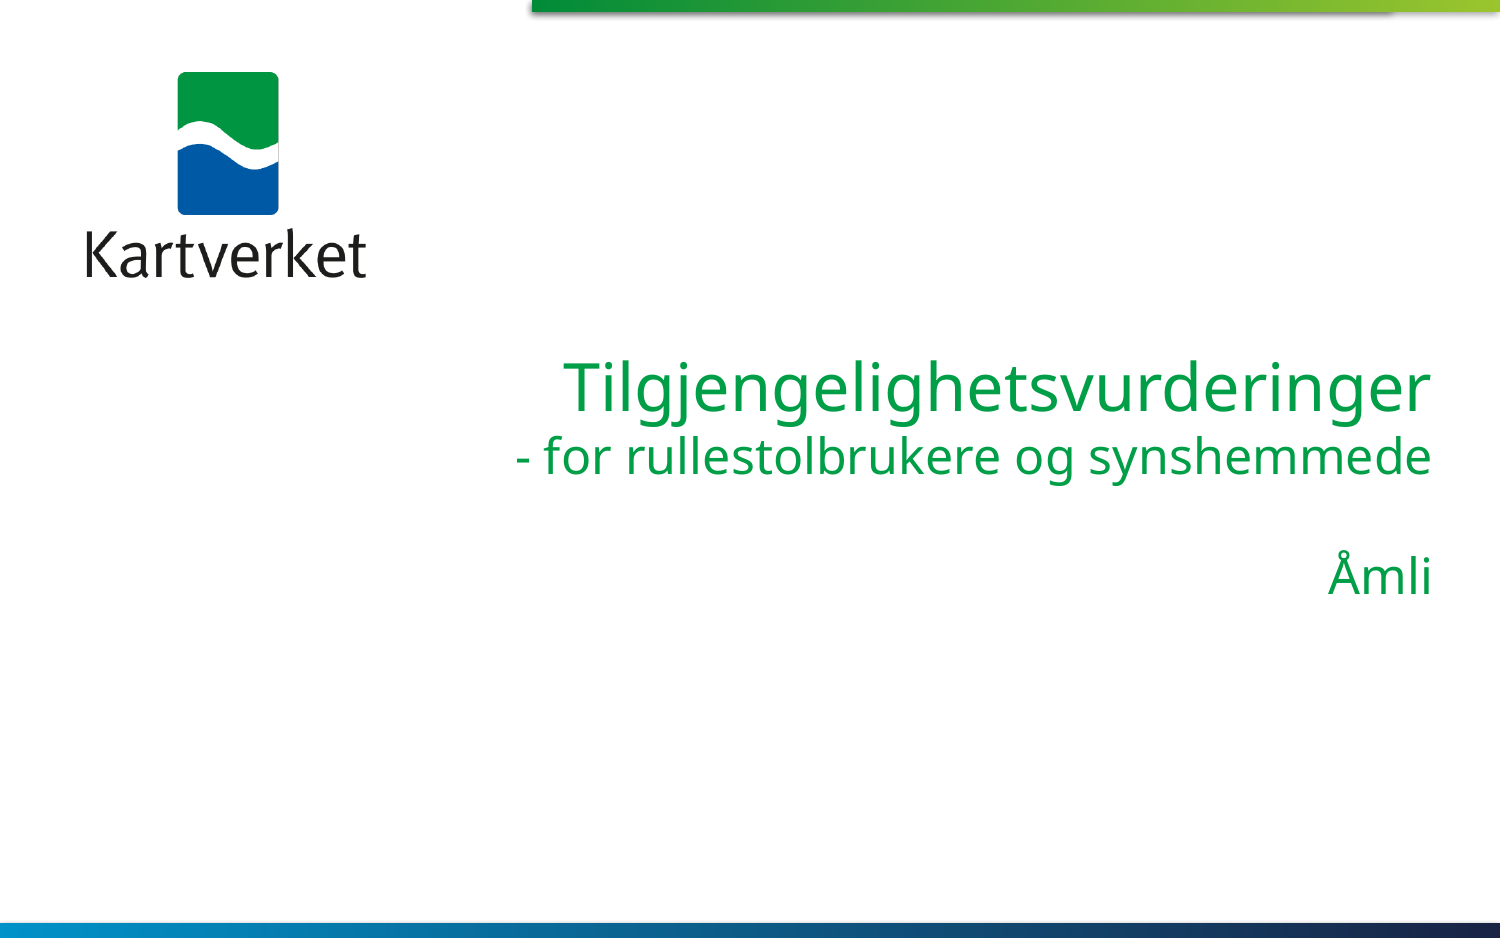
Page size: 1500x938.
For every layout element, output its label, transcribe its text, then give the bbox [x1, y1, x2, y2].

text_box Tilgjengelighetsvurderinger - for rullestolbrukere og synshemmede Åmli [66, 337, 1449, 613]
